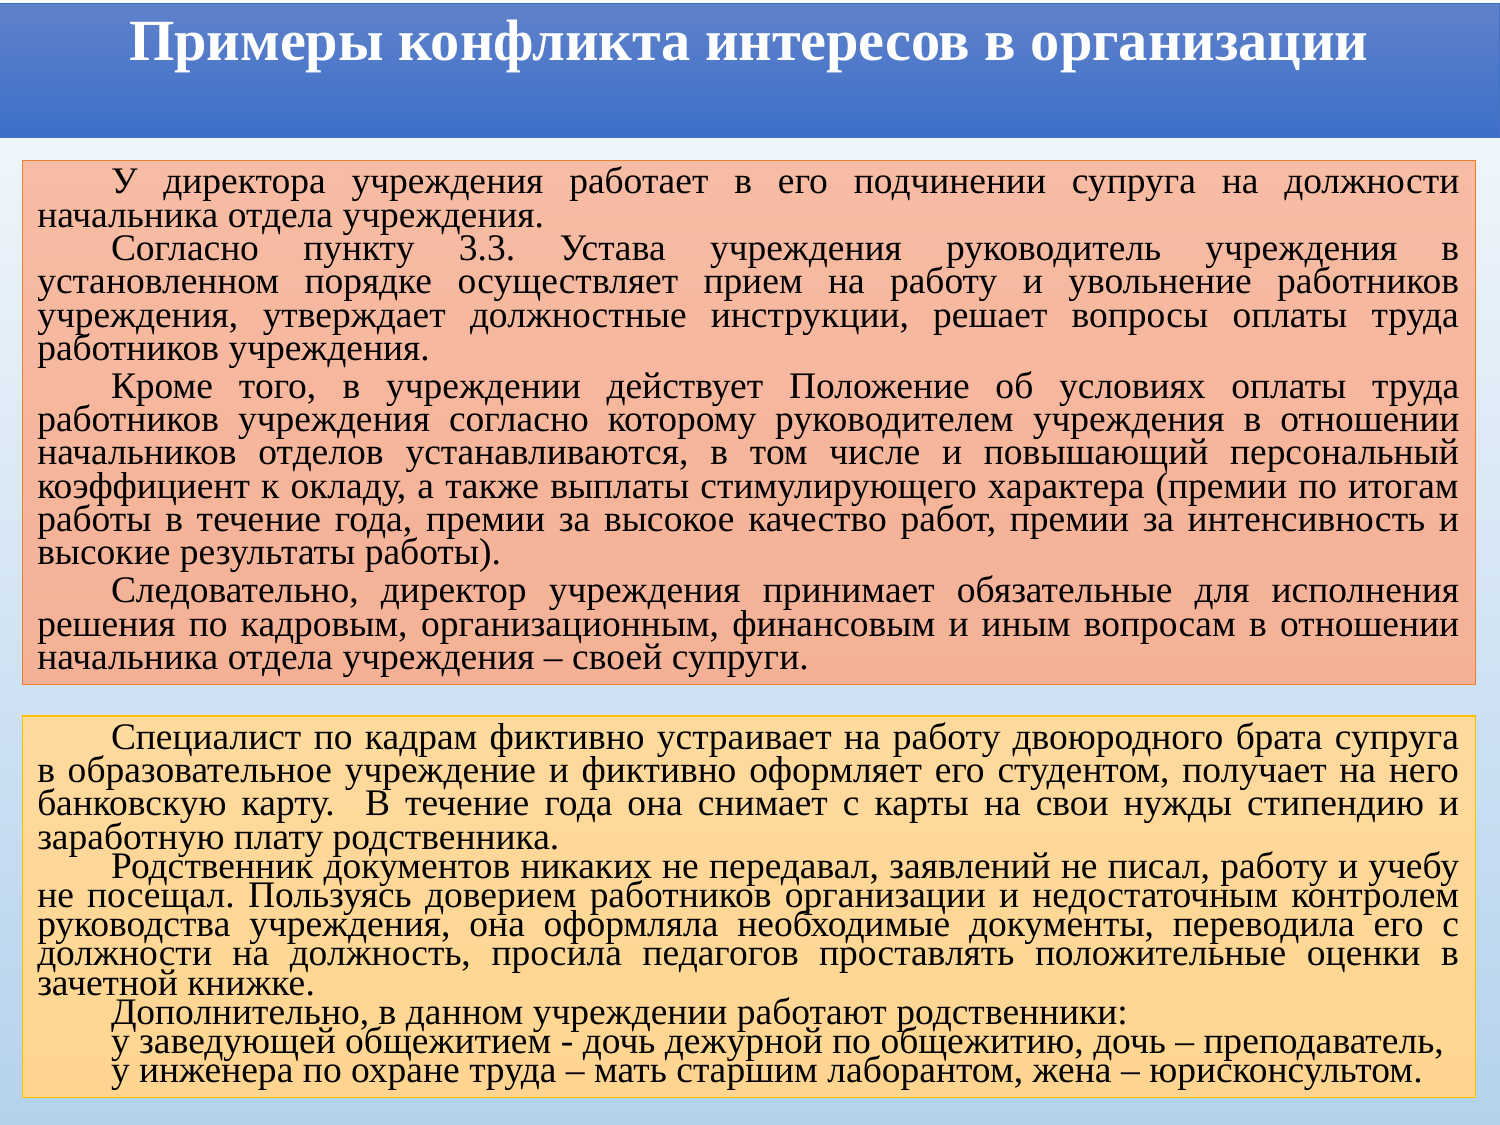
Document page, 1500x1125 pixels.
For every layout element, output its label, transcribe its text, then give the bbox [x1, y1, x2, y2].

text_box У директора учреждения работает в его подчинении супруга на должности начальника отдела учреждения. Согласно пункту 3.3. Устава учреждения руководитель учреждения в установленном порядке осуществляет прием на работу и увольнение работников учреждения, утверждает должностные инструкции, решает вопросы оплаты труда работников учреждения. Кроме того, в учреждении действует Положение об условиях оплаты труда работников учреждения согласно которому руководителем учреждения в отношении начальников отделов устанавливаются, в том числе и повышающий персональный коэффициент к окладу, а также выплаты стимулирующего характера (премии по итогам работы в течение года, премии за высокое качество работ, премии за интенсивность и высокие результаты работы). Следовательно, директор учреждения принимает обязательные для исполнения решения по кадровым, организационным, финансовым и иным вопросам в отношении начальника отдела учреждения – своей супруги. [22, 160, 1476, 685]
text_box Специалист по кадрам фиктивно устраивает на работу двоюродного брата супруга в образовательное учреждение и фиктивно оформляет его студентом, получает на него банковскую карту. В течение года она снимает с карты на свои нужды стипендию и заработную плату родственника. Родственник документов никаких не передавал, заявлений не писал, работу и учебу не посещал. Пользуясь доверием работников организации и недостаточным контролем руководства учреждения, она оформляла необходимые документы, переводила его с должности на должность, просила педагогов проставлять положительные оценки в зачетной книжке. Дополнительно, в данном учреждении работают родственники: у заведующей общежитием - дочь дежурной по общежитию, дочь – преподаватель, у инженера по охране труда – мать старшим лаборантом, жена – юрисконсультом. [22, 715, 1476, 1098]
text_box Примеры конфликта интересов в организации [0, 3, 1500, 138]
